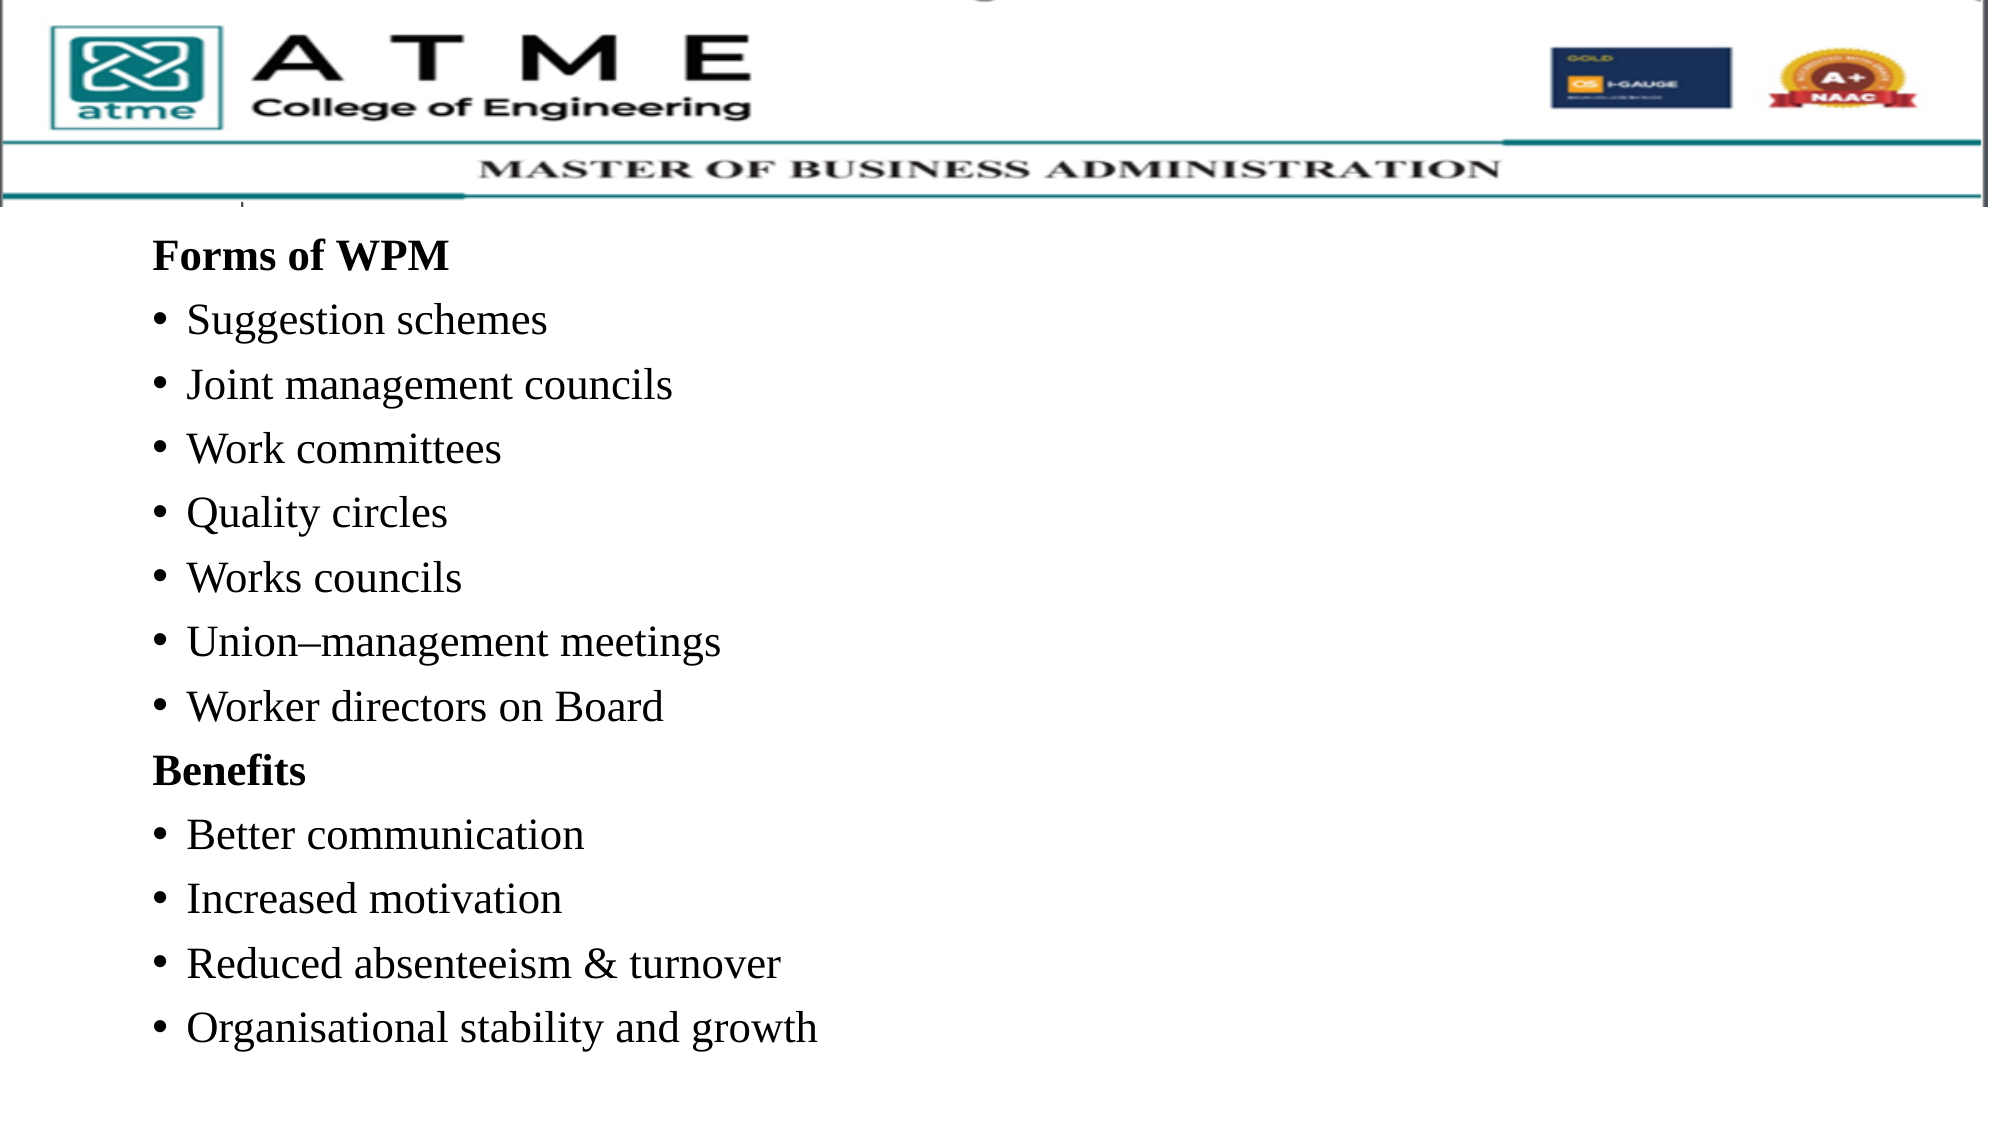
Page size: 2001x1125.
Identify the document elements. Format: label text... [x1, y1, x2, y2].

list Forms of WPM Suggestion schemes Joint management councils Work committees Quality circles Works councils Union–management meetings Worker directors on Board Benefits Better communication Increased motivation Reduced absenteeism & turnover Organisational stability and growth [137, 224, 1863, 1067]
picture [0, 0, 1988, 207]
